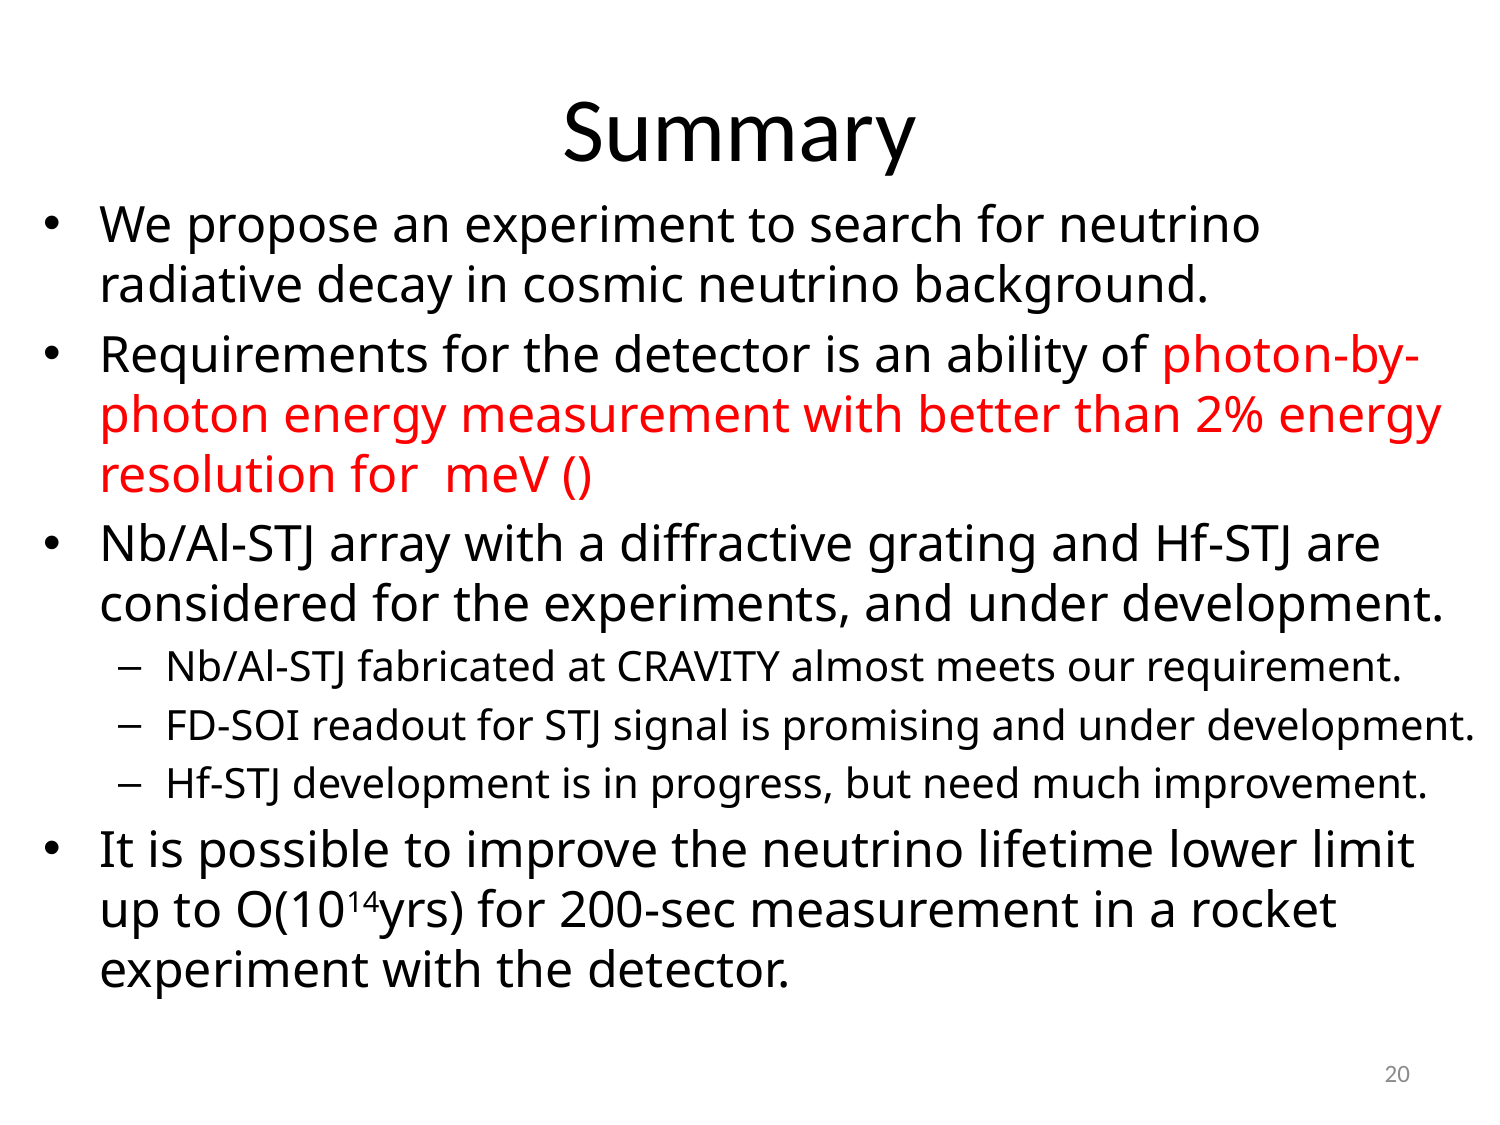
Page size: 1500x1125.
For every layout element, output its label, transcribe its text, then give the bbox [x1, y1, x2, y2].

slide_number 20 [1074, 1042, 1425, 1103]
title Summary [64, 30, 1415, 219]
